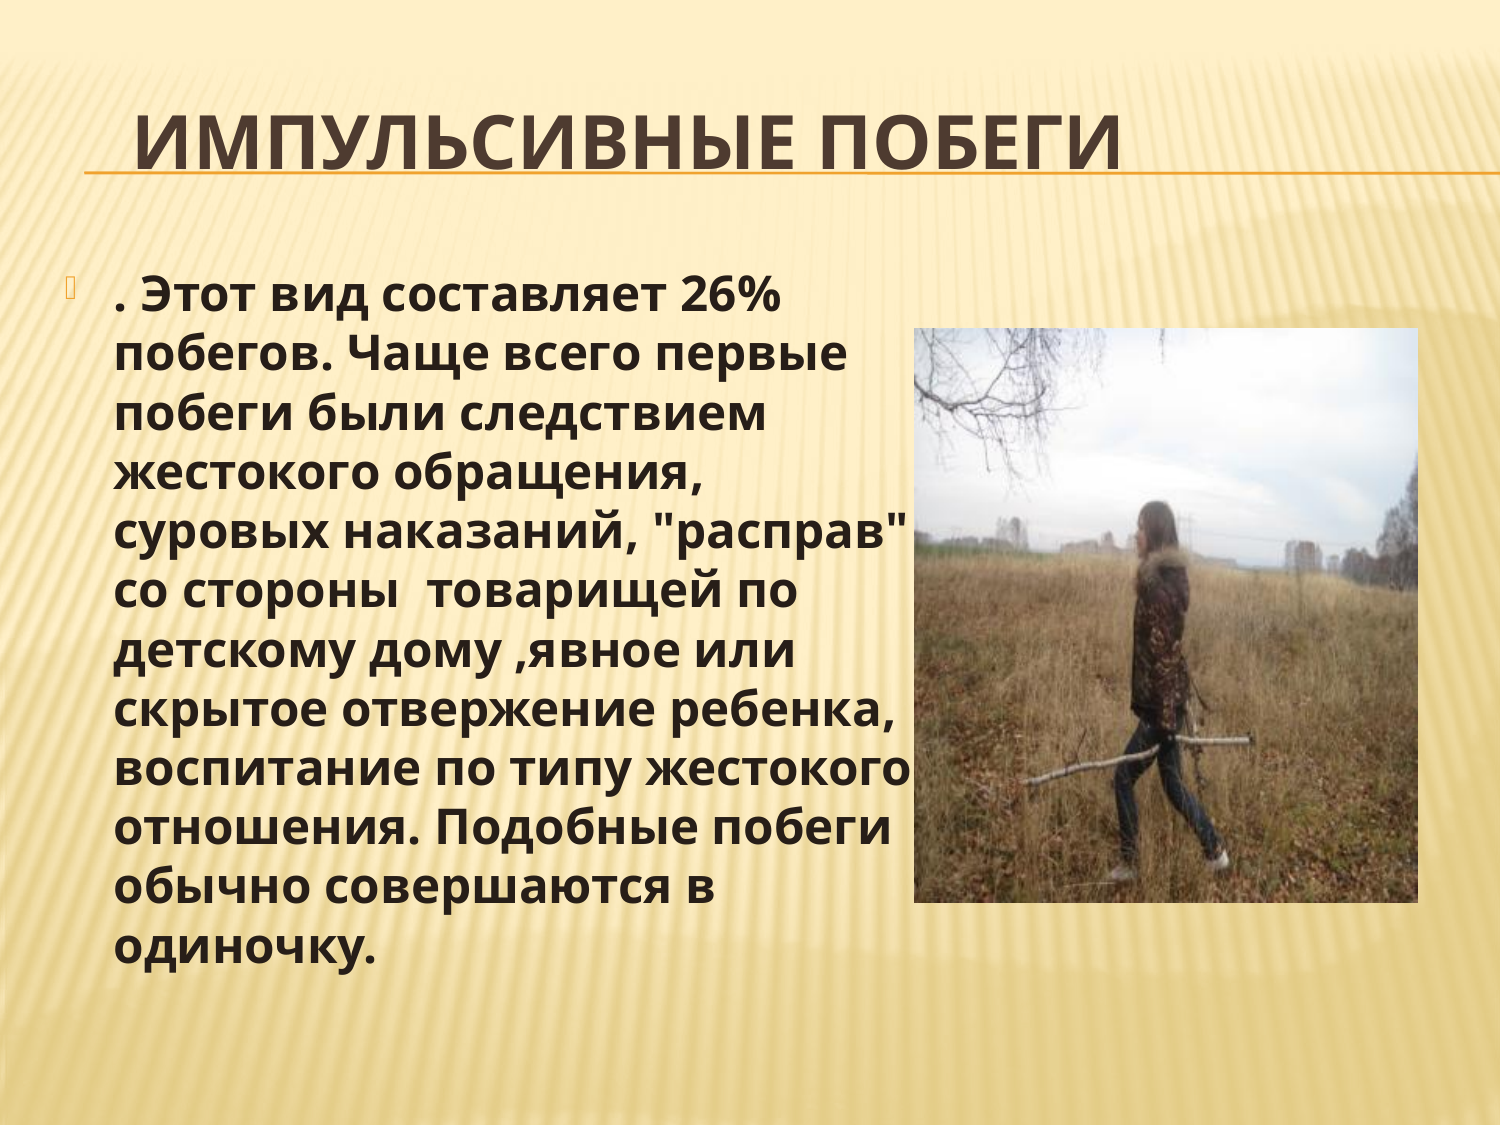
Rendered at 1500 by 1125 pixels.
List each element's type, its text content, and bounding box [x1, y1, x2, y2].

title Импульсивные побеги [117, 70, 1500, 208]
list . Этот вид составляет 26% побегов. Чаще всего первые побеги были следствием жестокого обращения, суровых наказаний, "расправ" со стороны товарищей по детскому дому ,явное или скрытое отвержение ребенка, воспитание по типу жестокого отношения. Подобные побеги обычно совершаются в одиночку. [50, 254, 938, 998]
picture [913, 327, 1419, 903]
